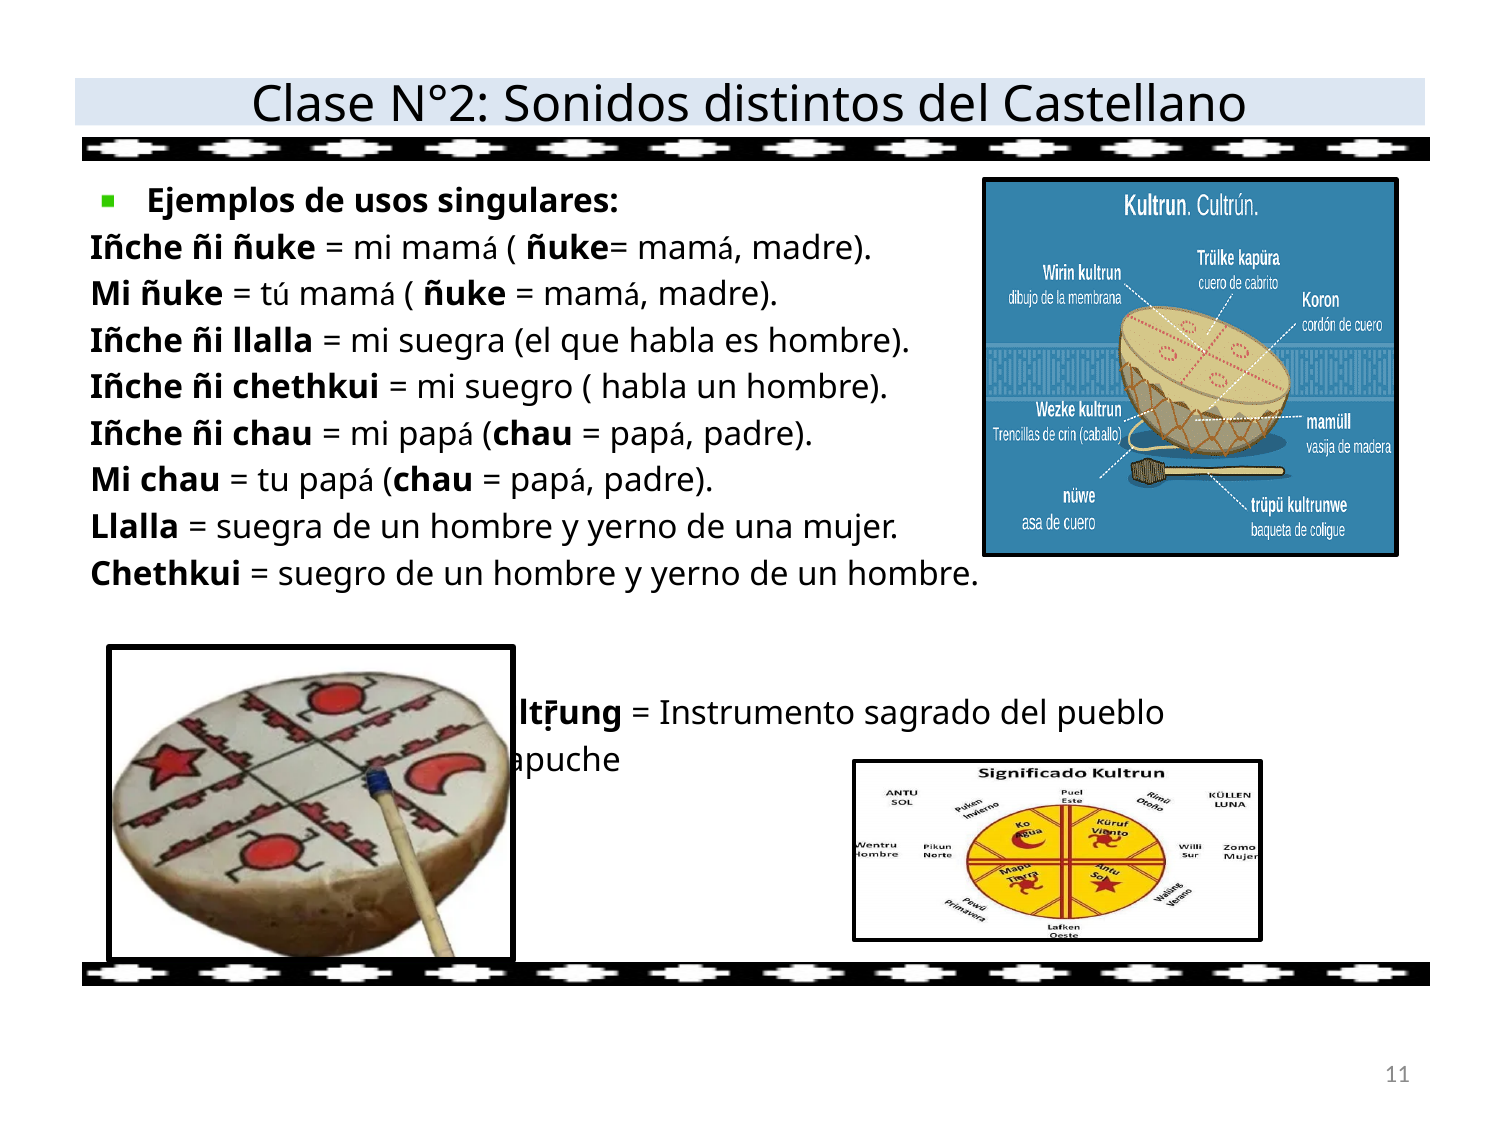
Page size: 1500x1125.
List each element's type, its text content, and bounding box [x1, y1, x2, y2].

picture [856, 762, 1259, 938]
picture [985, 181, 1395, 553]
picture [111, 649, 511, 958]
slide_number 11 [1074, 1042, 1425, 1103]
picture [90, 187, 114, 212]
picture [82, 136, 1430, 162]
list Ejemplos de usos singulares: Iñche ñi ñuke = mi mamá ( ñuke= mamá, madre). Mi ñuke = tú mamá ( ñuke = mamá, madre). Iñche ñi llalla = mi suegra (el que habla es hombre). Iñche ñi chethkui = mi suegro ( habla un hombre). Iñche ñi chau = mi papá (chau = papá, padre). Mi chau = tu papá (chau = papá, padre). Llalla = suegra de un hombre y yerno de una mujer. Chethkui = suegro de un hombre y yerno de un hombre. Kultṝung = Instrumento sagrado del pueblo mapuche [75, 125, 1425, 1005]
picture [82, 962, 1430, 986]
title Clase N°2: Sonidos distintos del Castellano [75, 78, 1425, 125]
